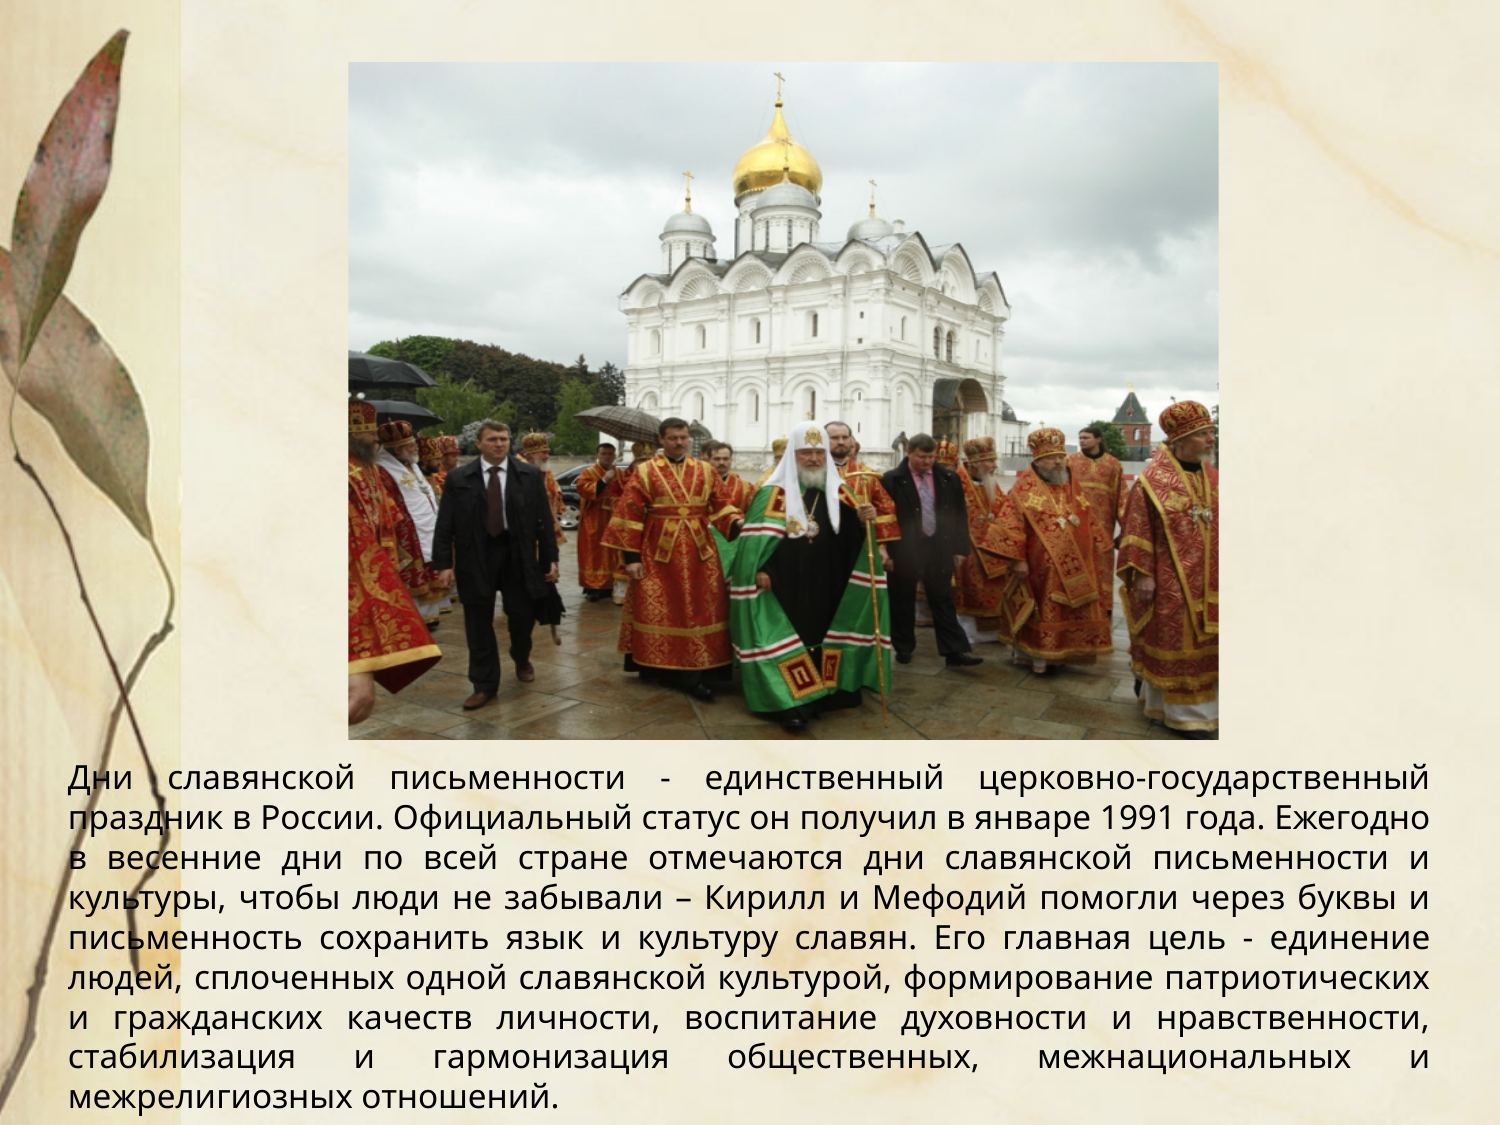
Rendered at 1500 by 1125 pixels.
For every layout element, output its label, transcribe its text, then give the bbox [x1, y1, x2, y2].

text_box Дни славянской письменности - единственный церковно-государственный праздник в России. Официальный статус он получил в январе 1991 года. Ежегодно в весенние дни по всей стране отмечаются дни славянской письменности и культуры, чтобы люди не забывали – Кирилл и Мефодий помогли через буквы и письменность сохранить язык и культуру славян. Его главная цель - единение людей, сплоченных одной славянской культурой, формирование патриотических и гражданских качеств личности, воспитание духовности и нравственности, стабилизация и гармонизация общественных, межнациональных и межрелигиозных отношений. [53, 748, 1448, 1123]
picture [0, 0, 1500, 1125]
